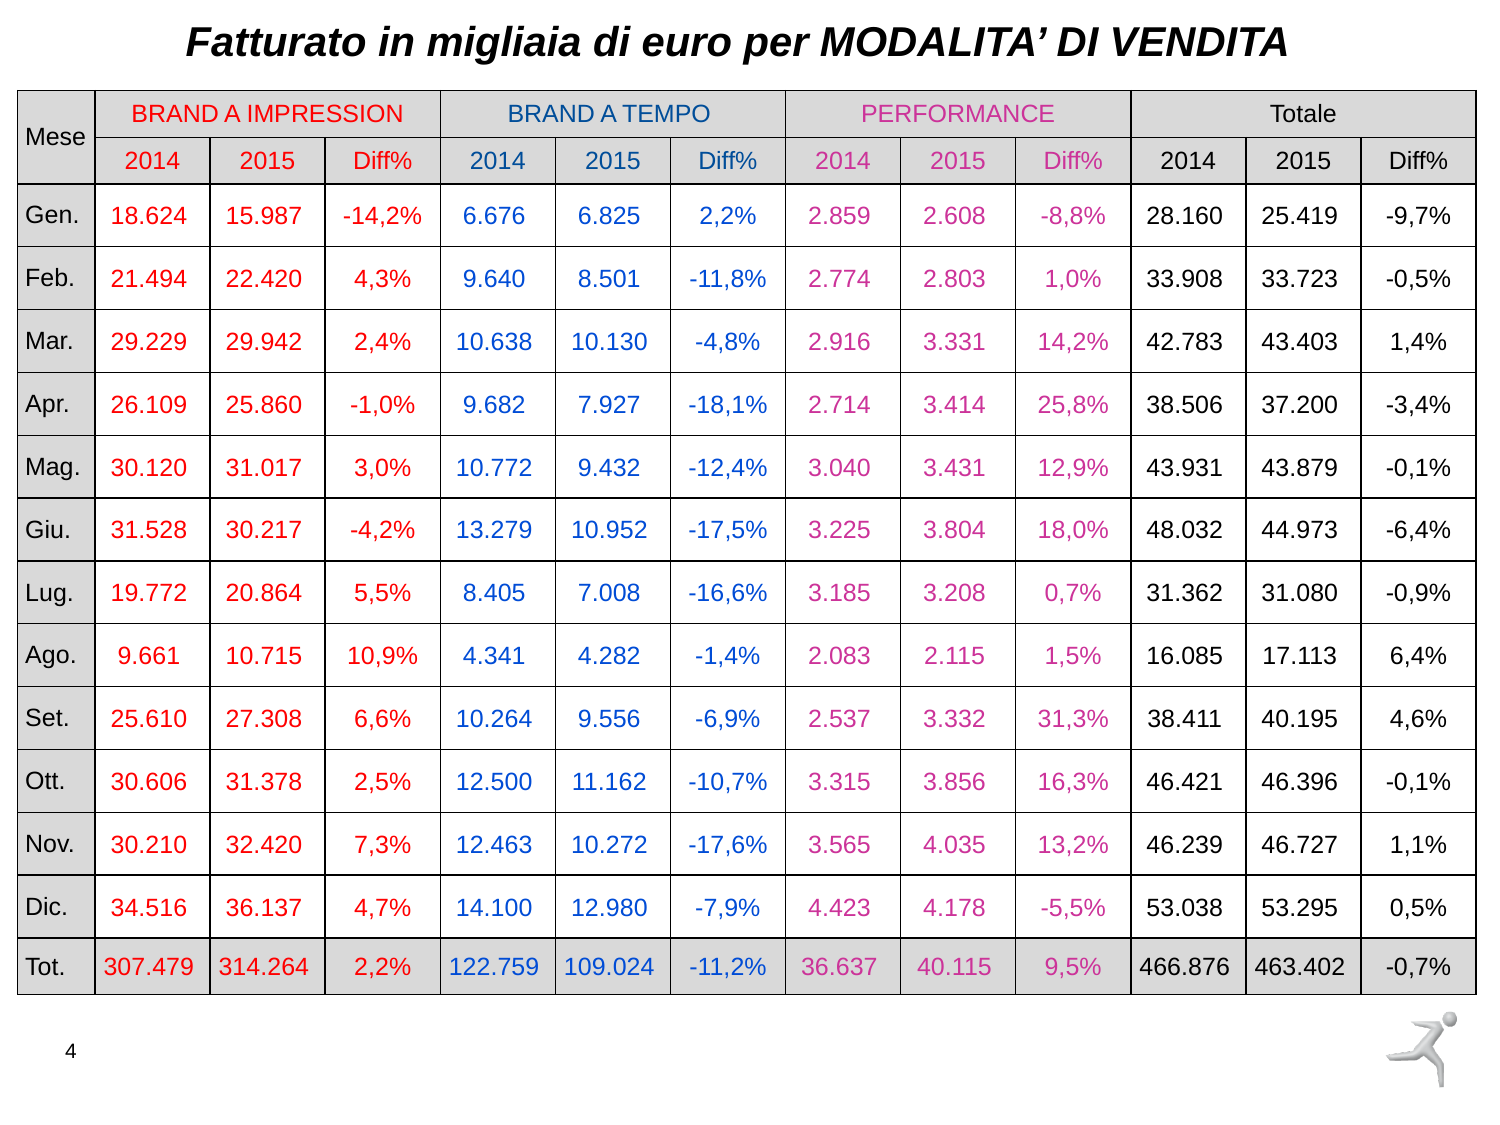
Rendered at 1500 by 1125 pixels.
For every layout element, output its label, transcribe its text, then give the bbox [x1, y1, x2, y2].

table_cell 18.624 [96, 185, 209, 246]
table_header Mese [18, 91, 94, 183]
table_cell 9.682 [441, 373, 555, 435]
table_cell 4.341 [441, 624, 555, 686]
table_cell 2.537 [786, 687, 900, 749]
table_cell 12.463 [441, 813, 555, 874]
table_cell Lug. [18, 562, 94, 623]
table_cell 16.085 [1132, 624, 1245, 686]
table_cell 43.879 [1247, 436, 1360, 497]
table_header PERFORMANCE [786, 91, 1130, 137]
table_cell Diff% [671, 138, 785, 183]
table_cell 6.676 [441, 185, 555, 246]
table_cell 2014 [1132, 138, 1245, 183]
table_cell 30.120 [96, 436, 209, 497]
table_cell 36.637 [786, 939, 900, 994]
table_cell 8.501 [556, 247, 670, 309]
table_cell 10.264 [441, 687, 555, 749]
table_cell -5,5% [1016, 876, 1130, 937]
table_cell -11,8% [671, 247, 785, 309]
table_cell Tot. [18, 939, 94, 994]
table_cell Diff% [326, 138, 440, 183]
table_cell 40.115 [901, 939, 1015, 994]
table_cell 4.423 [786, 876, 900, 937]
table_cell 3.208 [901, 562, 1015, 623]
table_cell 28.160 [1132, 185, 1245, 246]
table_cell 10.715 [211, 624, 324, 686]
table_cell Ott. [18, 750, 94, 812]
text_box Fatturato in migliaia di euro per MODALITA’ DI VENDITA [29, 7, 1447, 72]
table_cell 1,4% [1362, 310, 1475, 372]
table_cell 17.113 [1247, 624, 1360, 686]
table_cell 2,4% [326, 310, 440, 372]
table_cell Set. [18, 687, 94, 749]
table_cell 466.876 [1132, 939, 1245, 994]
table_cell -12,4% [671, 436, 785, 497]
table_cell 30.606 [96, 750, 209, 812]
table_cell 43.931 [1132, 436, 1245, 497]
table_cell 2,2% [326, 939, 440, 994]
table_header BRAND A TEMPO [441, 91, 785, 137]
table_cell -14,2% [326, 185, 440, 246]
table_cell 2.714 [786, 373, 900, 435]
table_cell 10.272 [556, 813, 670, 874]
table_cell 42.783 [1132, 310, 1245, 372]
table_cell 29.229 [96, 310, 209, 372]
table_cell -0,9% [1362, 562, 1475, 623]
table_cell 48.032 [1132, 499, 1245, 560]
picture [1366, 995, 1476, 1109]
table_cell 3.856 [901, 750, 1015, 812]
table_cell 33.908 [1132, 247, 1245, 309]
table_cell 2.803 [901, 247, 1015, 309]
table_cell 10.638 [441, 310, 555, 372]
table_cell Dic. [18, 876, 94, 937]
table_cell -1,4% [671, 624, 785, 686]
table_cell 25.419 [1247, 185, 1360, 246]
table_cell 18,0% [1016, 499, 1130, 560]
table_cell 38.506 [1132, 373, 1245, 435]
table_cell 10.130 [556, 310, 670, 372]
table_cell -17,6% [671, 813, 785, 874]
table_cell 3.414 [901, 373, 1015, 435]
table_header BRAND A IMPRESSION [96, 91, 440, 137]
table_cell 4,6% [1362, 687, 1475, 749]
table_cell 2015 [1247, 138, 1360, 183]
table_cell 31.362 [1132, 562, 1245, 623]
table_cell -0,5% [1362, 247, 1475, 309]
table_cell 31.080 [1247, 562, 1360, 623]
table_cell 2015 [556, 138, 670, 183]
table_cell 2.083 [786, 624, 900, 686]
table_cell 4,3% [326, 247, 440, 309]
table_cell 10.952 [556, 499, 670, 560]
table_cell 463.402 [1247, 939, 1360, 994]
table_cell 2,5% [326, 750, 440, 812]
table_cell -10,7% [671, 750, 785, 812]
table_cell 2.115 [901, 624, 1015, 686]
table_header Totale [1132, 91, 1475, 137]
table_cell -8,8% [1016, 185, 1130, 246]
table_cell 53.295 [1247, 876, 1360, 937]
table_cell 3.331 [901, 310, 1015, 372]
table_cell 29.942 [211, 310, 324, 372]
table_cell 16,3% [1016, 750, 1130, 812]
table_cell -11,2% [671, 939, 785, 994]
table_cell 109.024 [556, 939, 670, 994]
table_cell 19.772 [96, 562, 209, 623]
table_cell 3.315 [786, 750, 900, 812]
table_cell 4,7% [326, 876, 440, 937]
table_cell 122.759 [441, 939, 555, 994]
table_cell 7,3% [326, 813, 440, 874]
table_cell 43.403 [1247, 310, 1360, 372]
table_cell -0,1% [1362, 750, 1475, 812]
table_cell 53.038 [1132, 876, 1245, 937]
table_cell 3.332 [901, 687, 1015, 749]
table_cell 31.378 [211, 750, 324, 812]
table_cell 307.479 [96, 939, 209, 994]
table_cell Diff% [1362, 138, 1475, 183]
table_cell 2015 [211, 138, 324, 183]
table_cell 44.973 [1247, 499, 1360, 560]
table_cell 25.610 [96, 687, 209, 749]
table_cell 2014 [441, 138, 555, 183]
table_cell 14,2% [1016, 310, 1130, 372]
table_cell 4.282 [556, 624, 670, 686]
table_cell 22.420 [211, 247, 324, 309]
table_cell 2.774 [786, 247, 900, 309]
table_cell 46.239 [1132, 813, 1245, 874]
table_cell Mag. [18, 436, 94, 497]
table_cell 46.727 [1247, 813, 1360, 874]
table_cell 2,2% [671, 185, 785, 246]
table_cell -7,9% [671, 876, 785, 937]
table_cell 37.200 [1247, 373, 1360, 435]
table_cell 12.980 [556, 876, 670, 937]
table_cell 14.100 [441, 876, 555, 937]
table_cell 15.987 [211, 185, 324, 246]
table_cell 3.431 [901, 436, 1015, 497]
table_cell 9.556 [556, 687, 670, 749]
table_cell Nov. [18, 813, 94, 874]
table_cell Gen. [18, 185, 94, 246]
table_cell -6,9% [671, 687, 785, 749]
table_cell 1,0% [1016, 247, 1130, 309]
table_cell -0,7% [1362, 939, 1475, 994]
table_cell 3.225 [786, 499, 900, 560]
table_cell 2.859 [786, 185, 900, 246]
table_cell 33.723 [1247, 247, 1360, 309]
table_cell 1,1% [1362, 813, 1475, 874]
table_cell 31,3% [1016, 687, 1130, 749]
table_cell 3.185 [786, 562, 900, 623]
text_box [645, 42, 676, 86]
table_cell 2.608 [901, 185, 1015, 246]
table_cell 6,6% [326, 687, 440, 749]
table_cell 9,5% [1016, 939, 1130, 994]
table_cell 1,5% [1016, 624, 1130, 686]
table_cell 2.916 [786, 310, 900, 372]
table_cell 6.825 [556, 185, 670, 246]
table_cell 46.421 [1132, 750, 1245, 812]
table_cell Ago. [18, 624, 94, 686]
table_cell 36.137 [211, 876, 324, 937]
table_cell 4.035 [901, 813, 1015, 874]
table_cell 9.661 [96, 624, 209, 686]
table_cell 34.516 [96, 876, 209, 937]
table_cell 21.494 [96, 247, 209, 309]
table_cell 30.210 [96, 813, 209, 874]
table_cell -3,4% [1362, 373, 1475, 435]
table_cell 10,9% [326, 624, 440, 686]
table_cell 10.772 [441, 436, 555, 497]
table_cell 3.804 [901, 499, 1015, 560]
table_cell -17,5% [671, 499, 785, 560]
table_cell 2014 [786, 138, 900, 183]
table_cell Feb. [18, 247, 94, 309]
table_cell -6,4% [1362, 499, 1475, 560]
table_cell 2015 [901, 138, 1015, 183]
table_cell 0,5% [1362, 876, 1475, 937]
table_cell 25,8% [1016, 373, 1130, 435]
table_cell 31.528 [96, 499, 209, 560]
table_cell 3,0% [326, 436, 440, 497]
table_cell 2014 [96, 138, 209, 183]
table_cell 7.008 [556, 562, 670, 623]
table_cell -9,7% [1362, 185, 1475, 246]
table_cell 3.565 [786, 813, 900, 874]
table_cell 40.195 [1247, 687, 1360, 749]
table_cell Diff% [1016, 138, 1130, 183]
table_cell -4,8% [671, 310, 785, 372]
table_cell 6,4% [1362, 624, 1475, 686]
table_cell 11.162 [556, 750, 670, 812]
table_cell 32.420 [211, 813, 324, 874]
table_cell 46.396 [1247, 750, 1360, 812]
table_cell 12,9% [1016, 436, 1130, 497]
table_cell -0,1% [1362, 436, 1475, 497]
table_cell 12.500 [441, 750, 555, 812]
table_cell Mar. [18, 310, 94, 372]
table_cell -18,1% [671, 373, 785, 435]
table_cell 26.109 [96, 373, 209, 435]
table_cell -16,6% [671, 562, 785, 623]
table_cell Giu. [18, 499, 94, 560]
table_cell 25.860 [211, 373, 324, 435]
table_cell 5,5% [326, 562, 440, 623]
table_cell Apr. [18, 373, 94, 435]
table_cell 38.411 [1132, 687, 1245, 749]
table_cell 31.017 [211, 436, 324, 497]
table_cell 27.308 [211, 687, 324, 749]
table_cell 9.640 [441, 247, 555, 309]
table_cell -1,0% [326, 373, 440, 435]
table_cell 3.040 [786, 436, 900, 497]
text_box [601, 32, 632, 88]
table_cell 13.279 [441, 499, 555, 560]
table_cell 0,7% [1016, 562, 1130, 623]
table_cell 314.264 [211, 939, 324, 994]
table_cell 30.217 [211, 499, 324, 560]
table_cell -4,2% [326, 499, 440, 560]
table_cell 8.405 [441, 562, 555, 623]
table_cell 4.178 [901, 876, 1015, 937]
table_cell 7.927 [556, 373, 670, 435]
table_cell 9.432 [556, 436, 670, 497]
table_cell 20.864 [211, 562, 324, 623]
table_cell 13,2% [1016, 813, 1130, 874]
